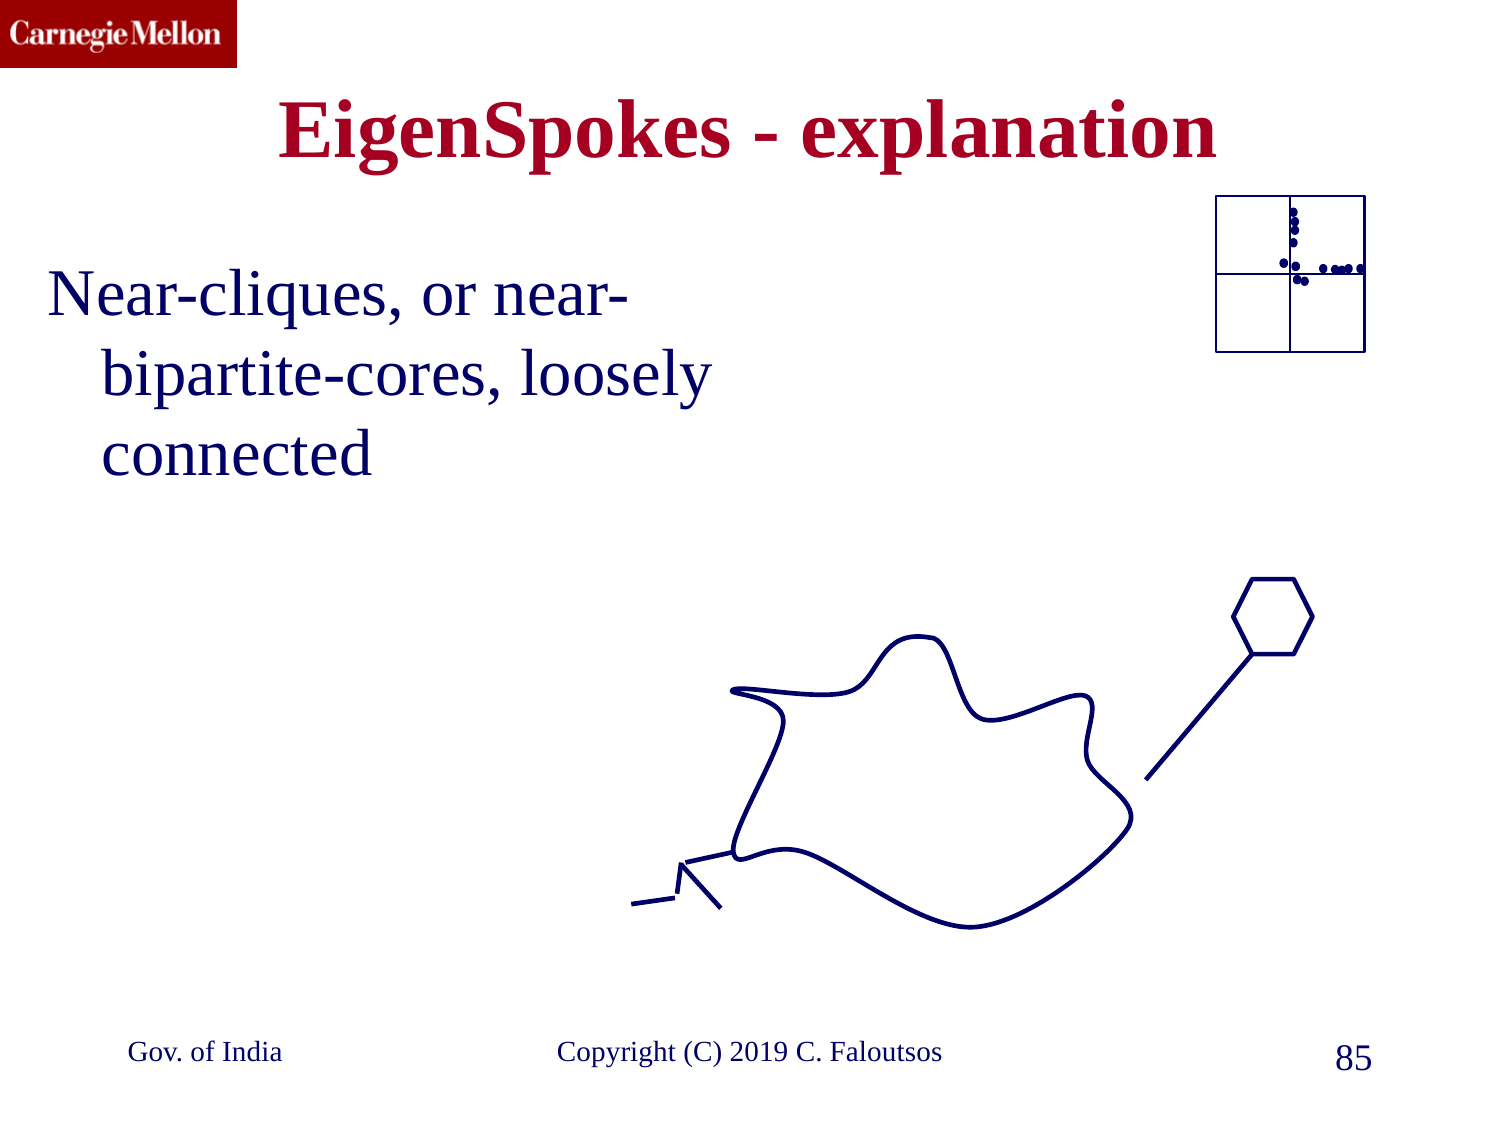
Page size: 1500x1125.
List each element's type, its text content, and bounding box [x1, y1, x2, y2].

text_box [1215, 195, 1365, 352]
text_box [731, 636, 1131, 928]
picture [0, 0, 237, 68]
slide_number 85 [1074, 1024, 1388, 1101]
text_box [630, 897, 673, 905]
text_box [685, 851, 734, 863]
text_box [1233, 578, 1313, 655]
footer Copyright (C) 2019 C. Faloutsos [512, 1024, 988, 1101]
slide_number Gov. of India [112, 1024, 426, 1101]
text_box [1085, 616, 1234, 697]
title EigenSpokes - explanation [92, 60, 1404, 188]
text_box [663, 875, 673, 881]
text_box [678, 866, 724, 907]
list Near-cliques, or near-bipartite-cores, loosely connected [32, 241, 817, 1030]
